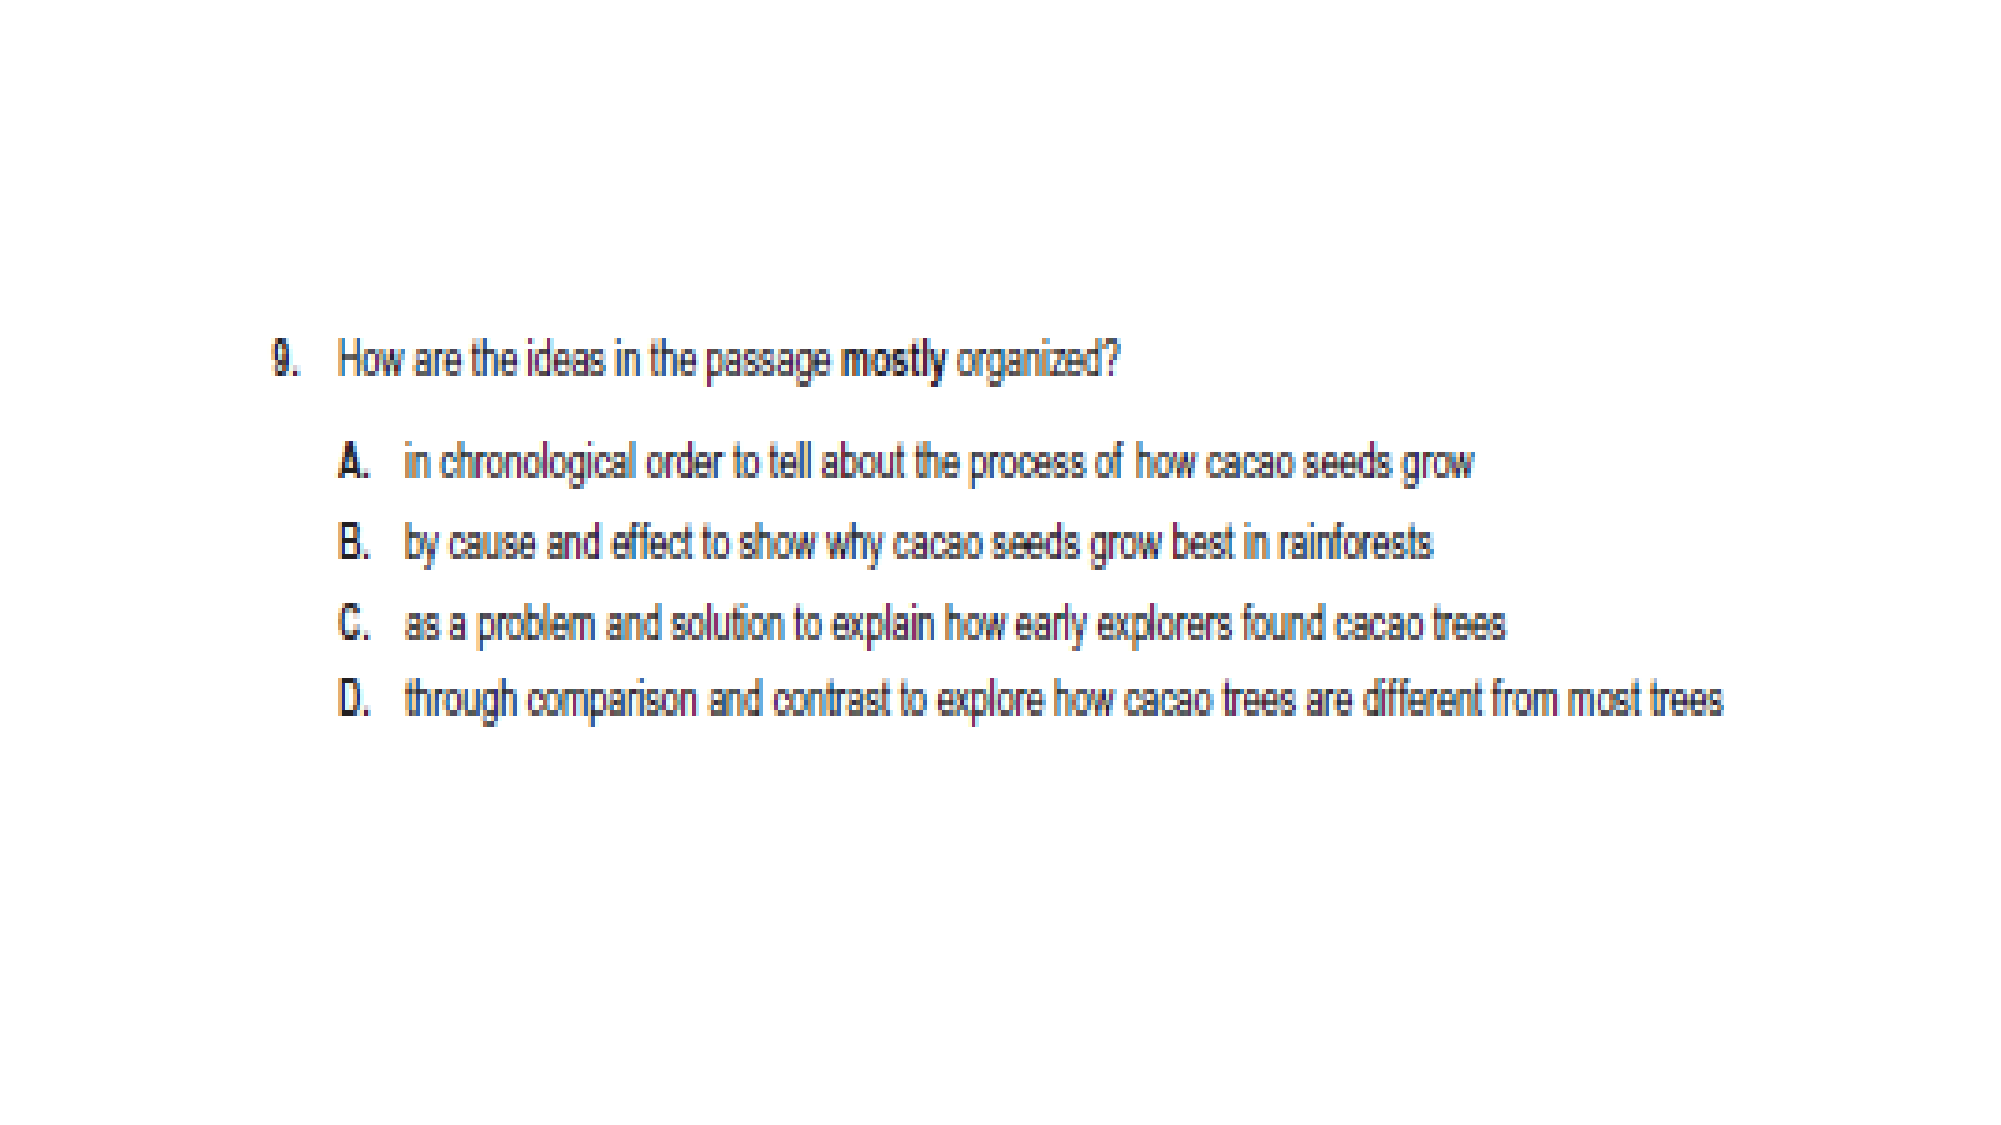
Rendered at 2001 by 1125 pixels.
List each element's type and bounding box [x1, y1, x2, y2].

picture [249, 301, 1792, 808]
